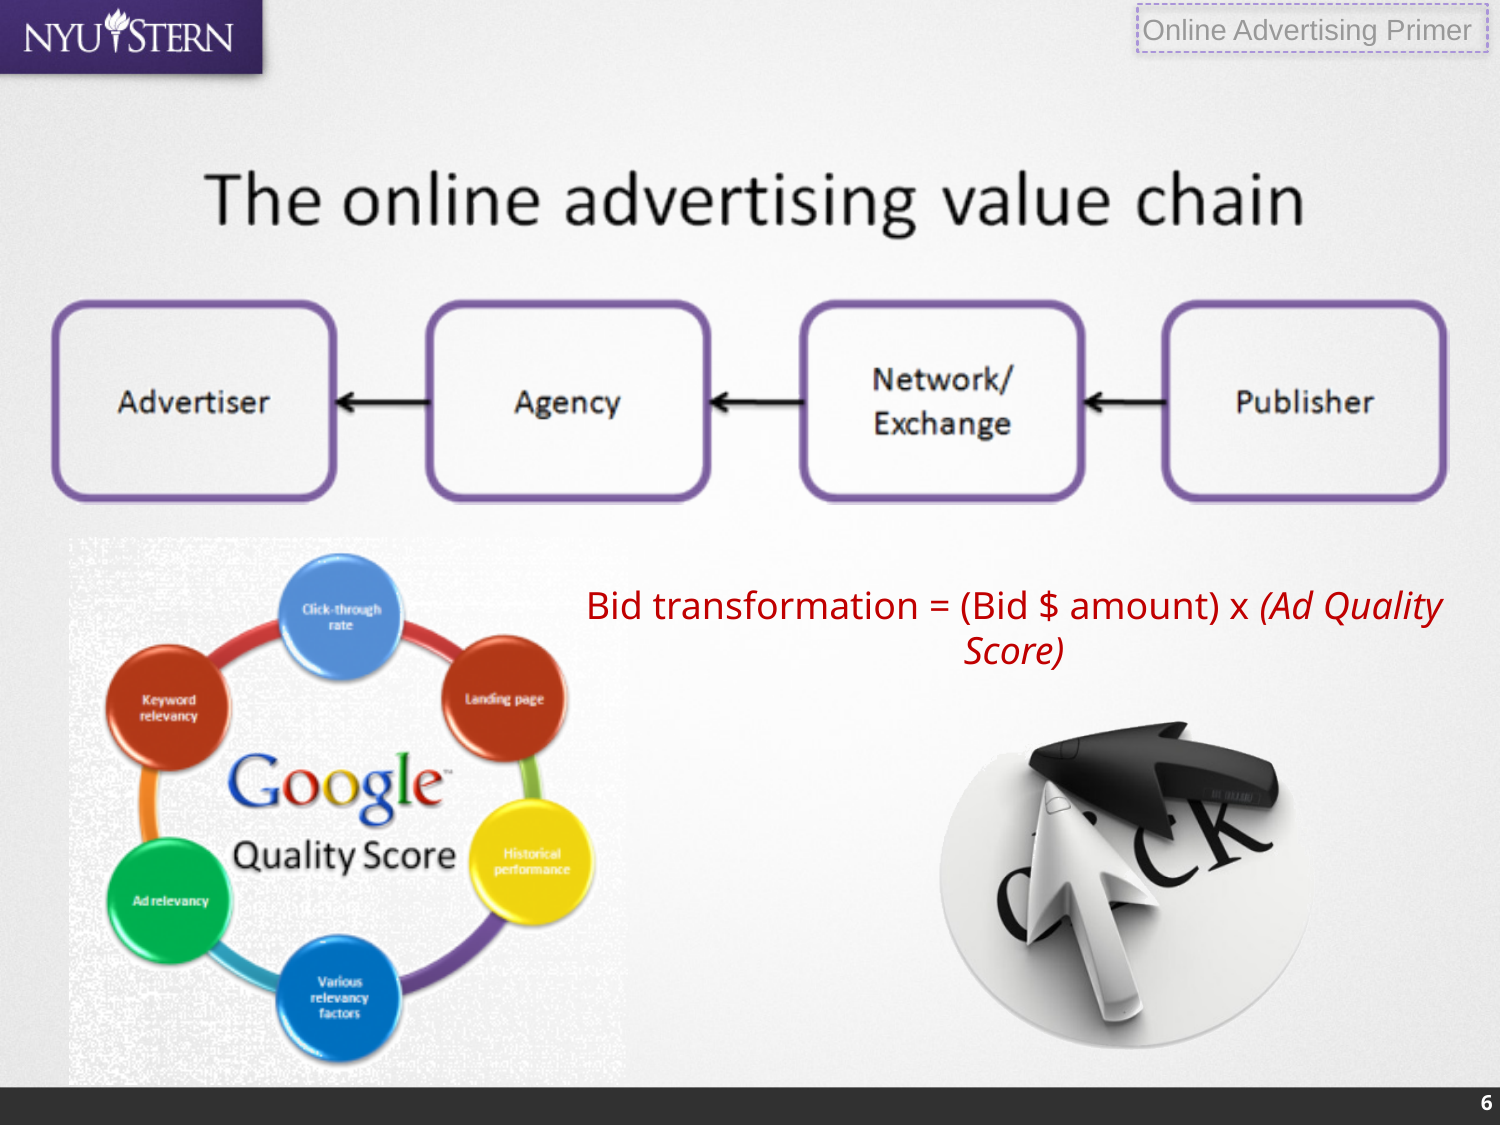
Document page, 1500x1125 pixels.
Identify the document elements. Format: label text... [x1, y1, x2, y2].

slide_number 6 [1142, 1065, 1493, 1125]
picture [0, 0, 1500, 1125]
text_box [1137, 3, 1488, 53]
text_box Bid transformation = (Bid $ amount) x (Ad Quality Score) [633, 574, 1500, 680]
text_box Online Advertising Primer [1112, 4, 1488, 99]
